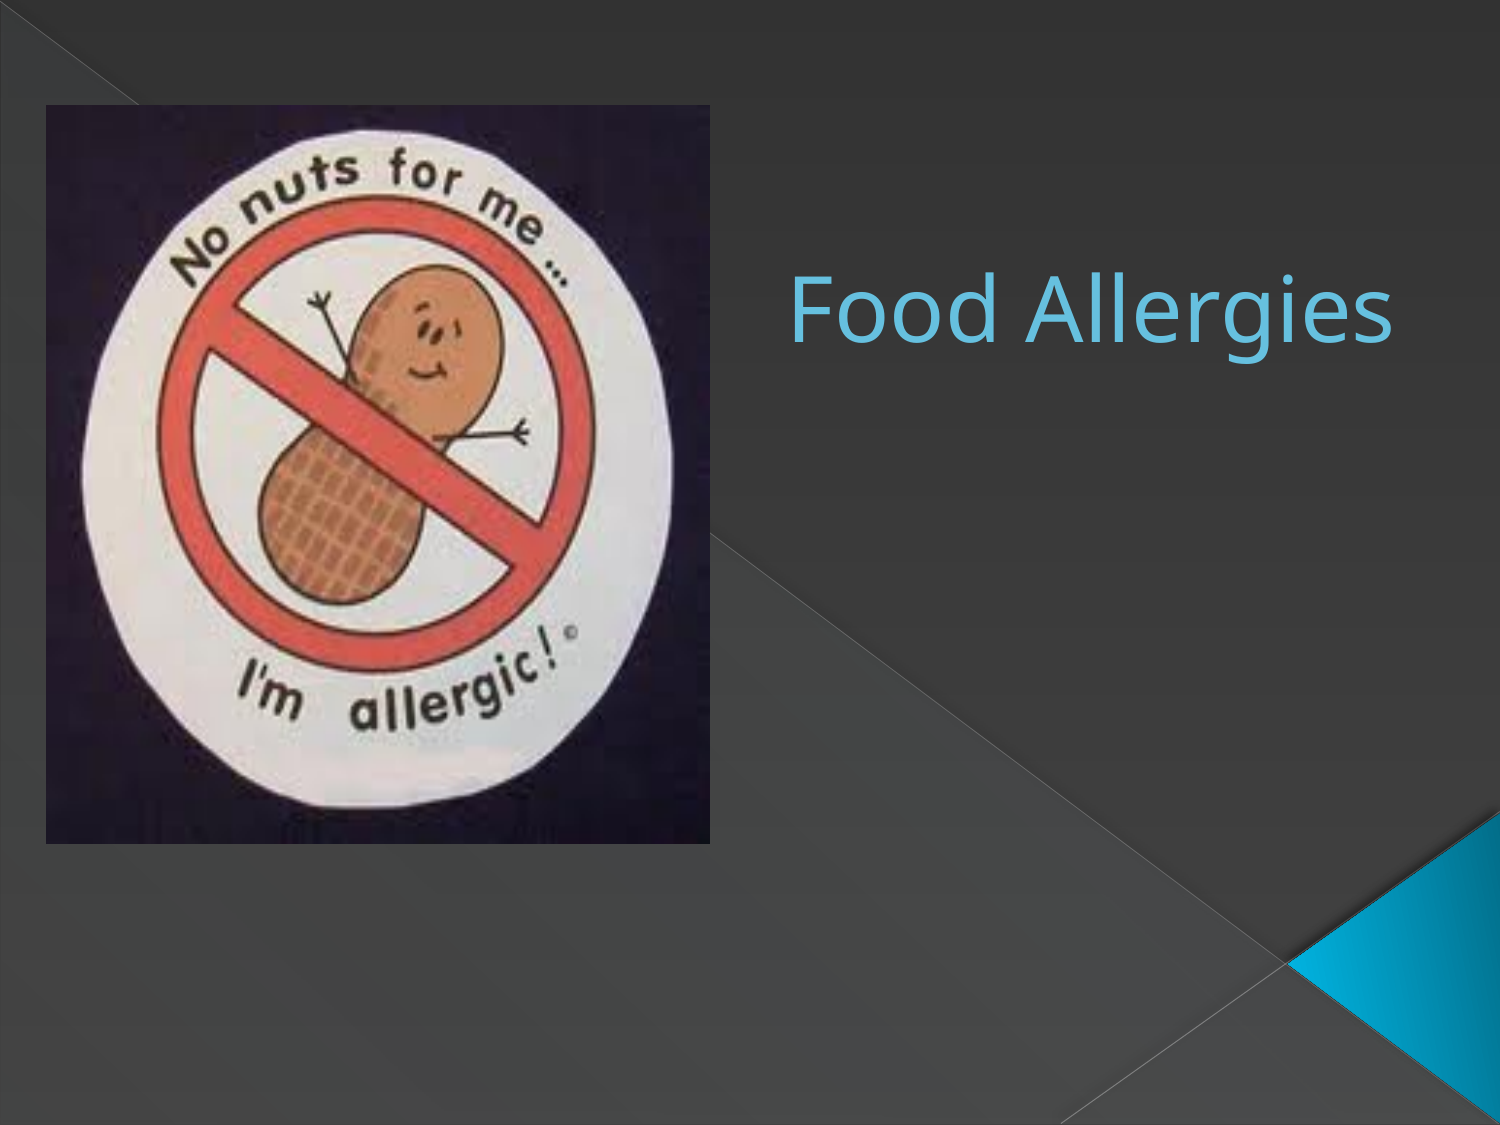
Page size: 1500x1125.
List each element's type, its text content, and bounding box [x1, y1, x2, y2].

picture [46, 105, 711, 844]
title Food Allergies [714, 127, 1412, 369]
